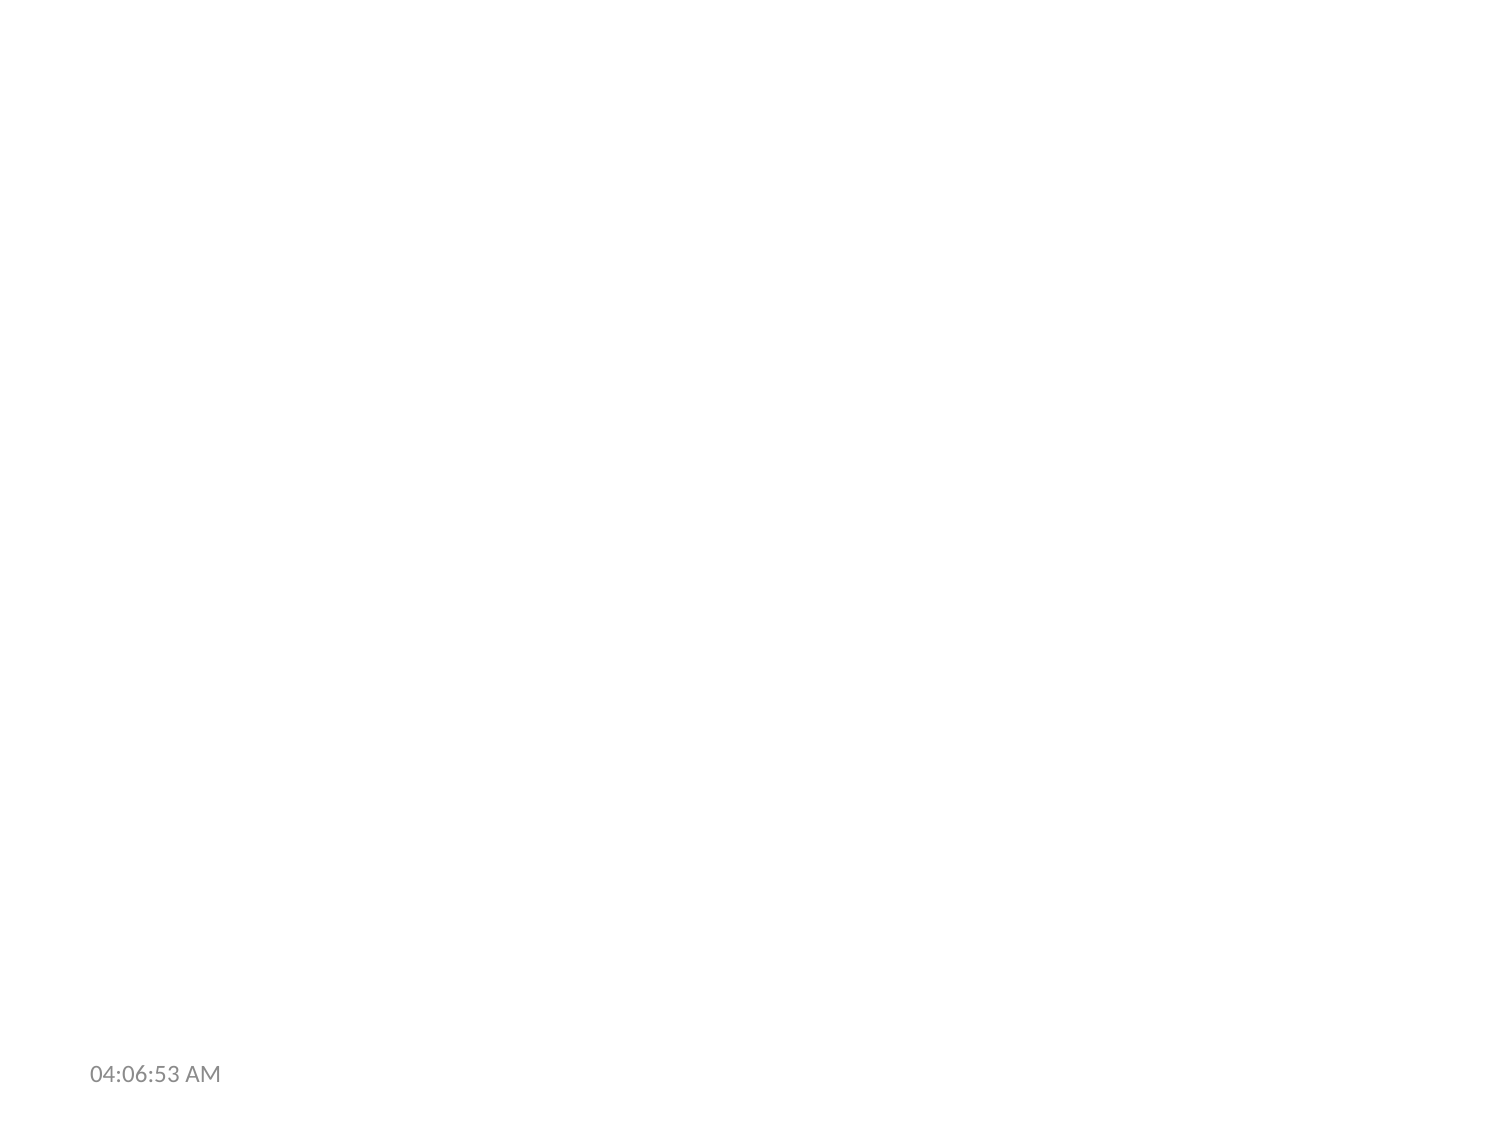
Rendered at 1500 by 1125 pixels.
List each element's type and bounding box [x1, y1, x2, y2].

slide_number [75, 1042, 425, 1103]
